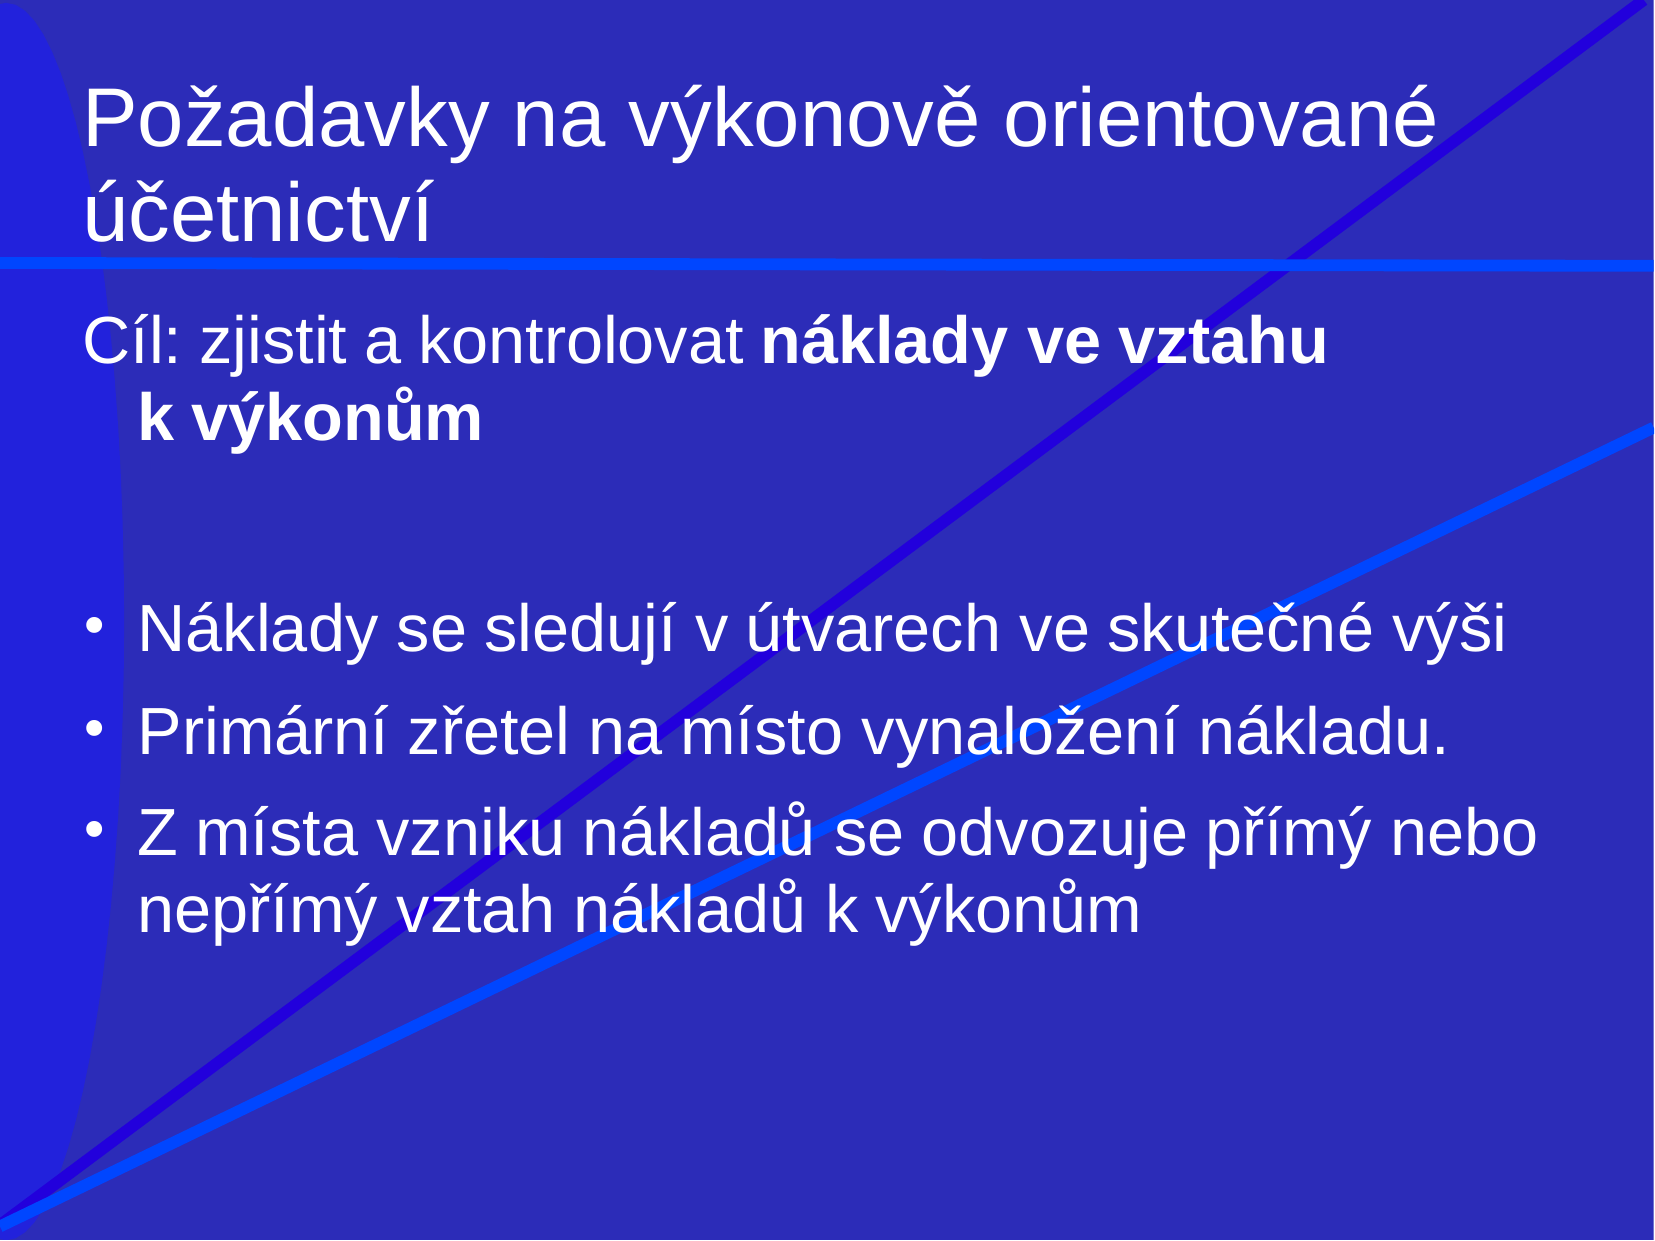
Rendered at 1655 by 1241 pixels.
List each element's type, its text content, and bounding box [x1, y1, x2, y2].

text_box Cíl: zjistit a kontrolovat náklady ve vztahu k výkonům Náklady se sledují v útvarech ve skutečné výši Primární zřetel na místo vynaložení nákladu. Z místa vzniku nákladů se odvozuje přímý nebo nepřímý vztah nákladů k výkonům [80, 299, 1546, 947]
title Požadavky na výkonově orientované účetnictví [80, 66, 1574, 274]
